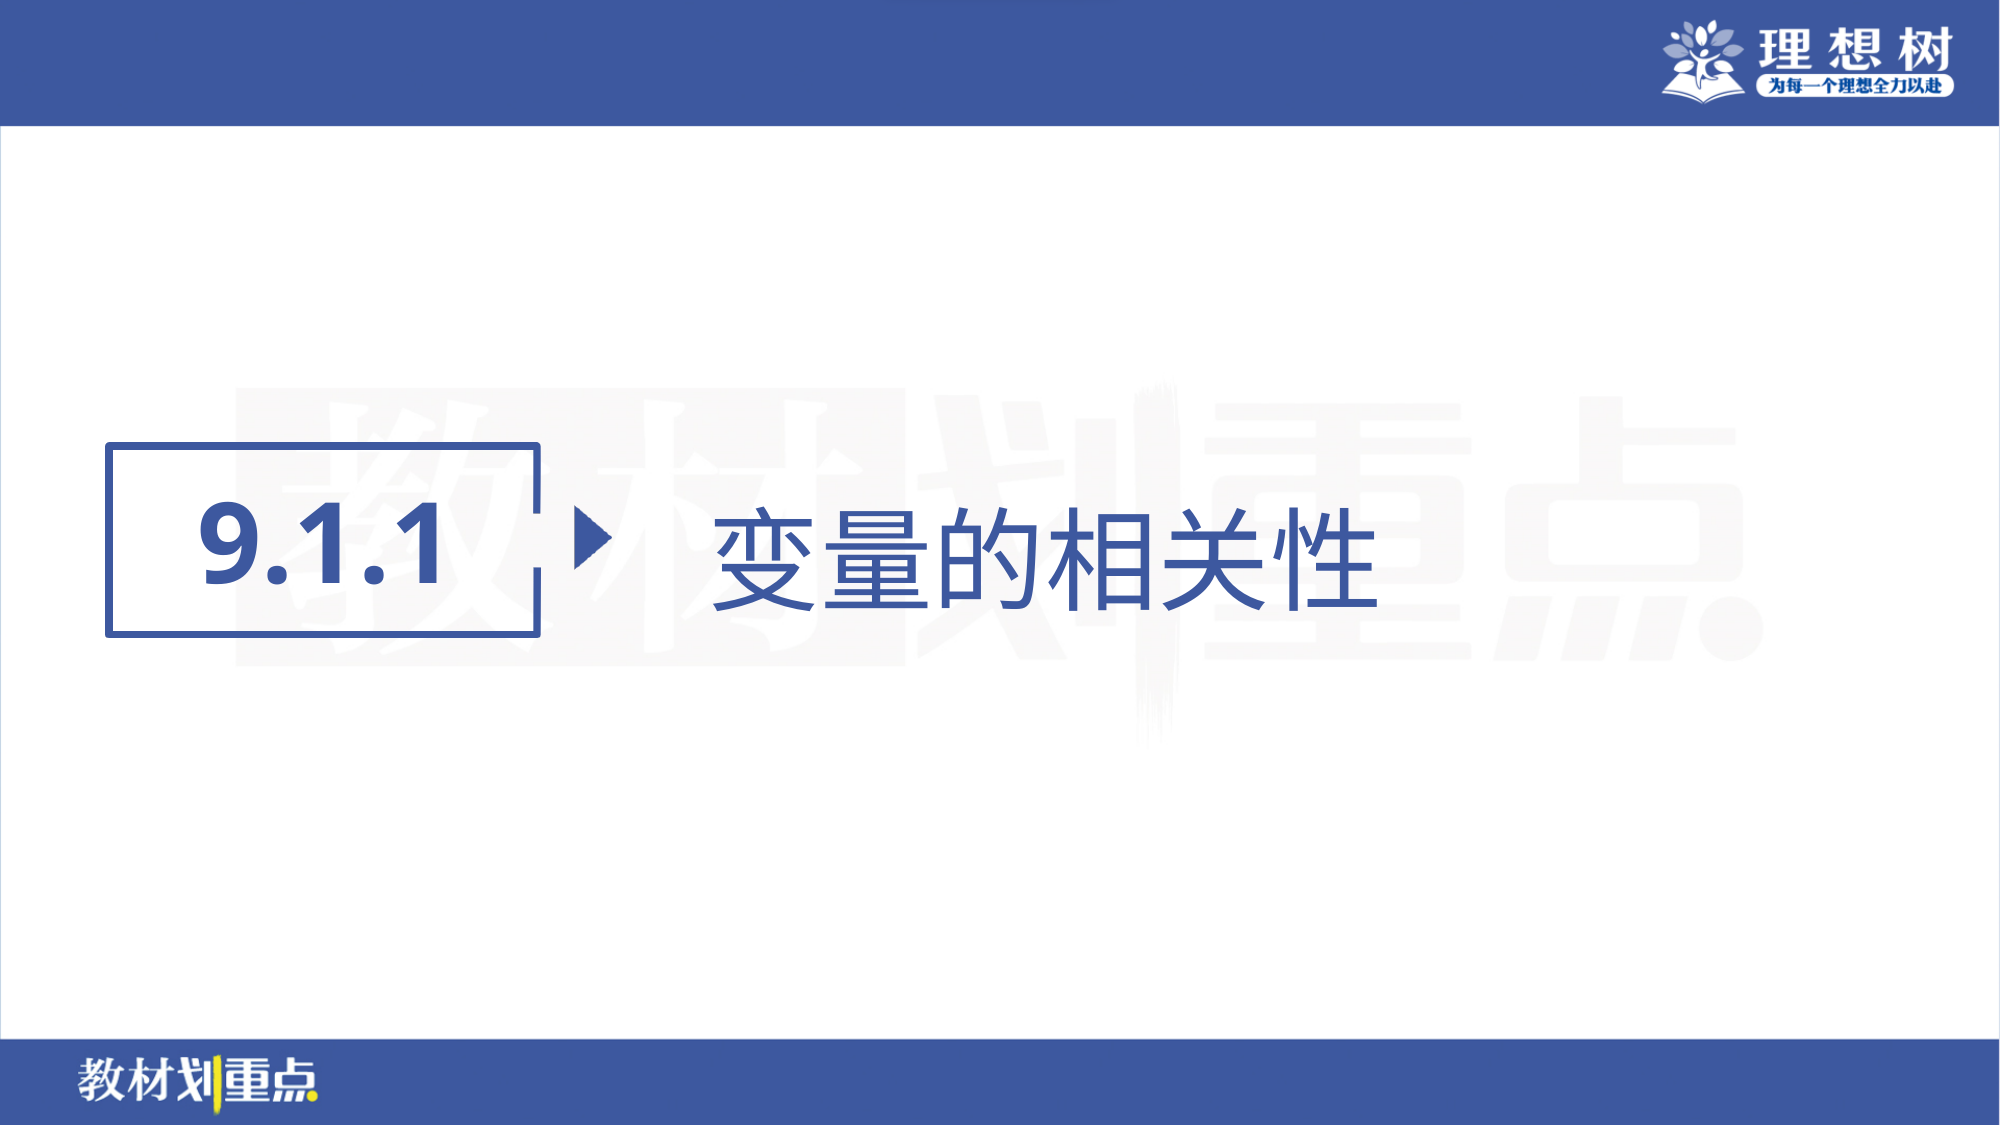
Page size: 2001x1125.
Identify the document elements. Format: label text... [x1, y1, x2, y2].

picture [0, 0, 2000, 1125]
text_box 变量的相关性 [708, 424, 1967, 635]
